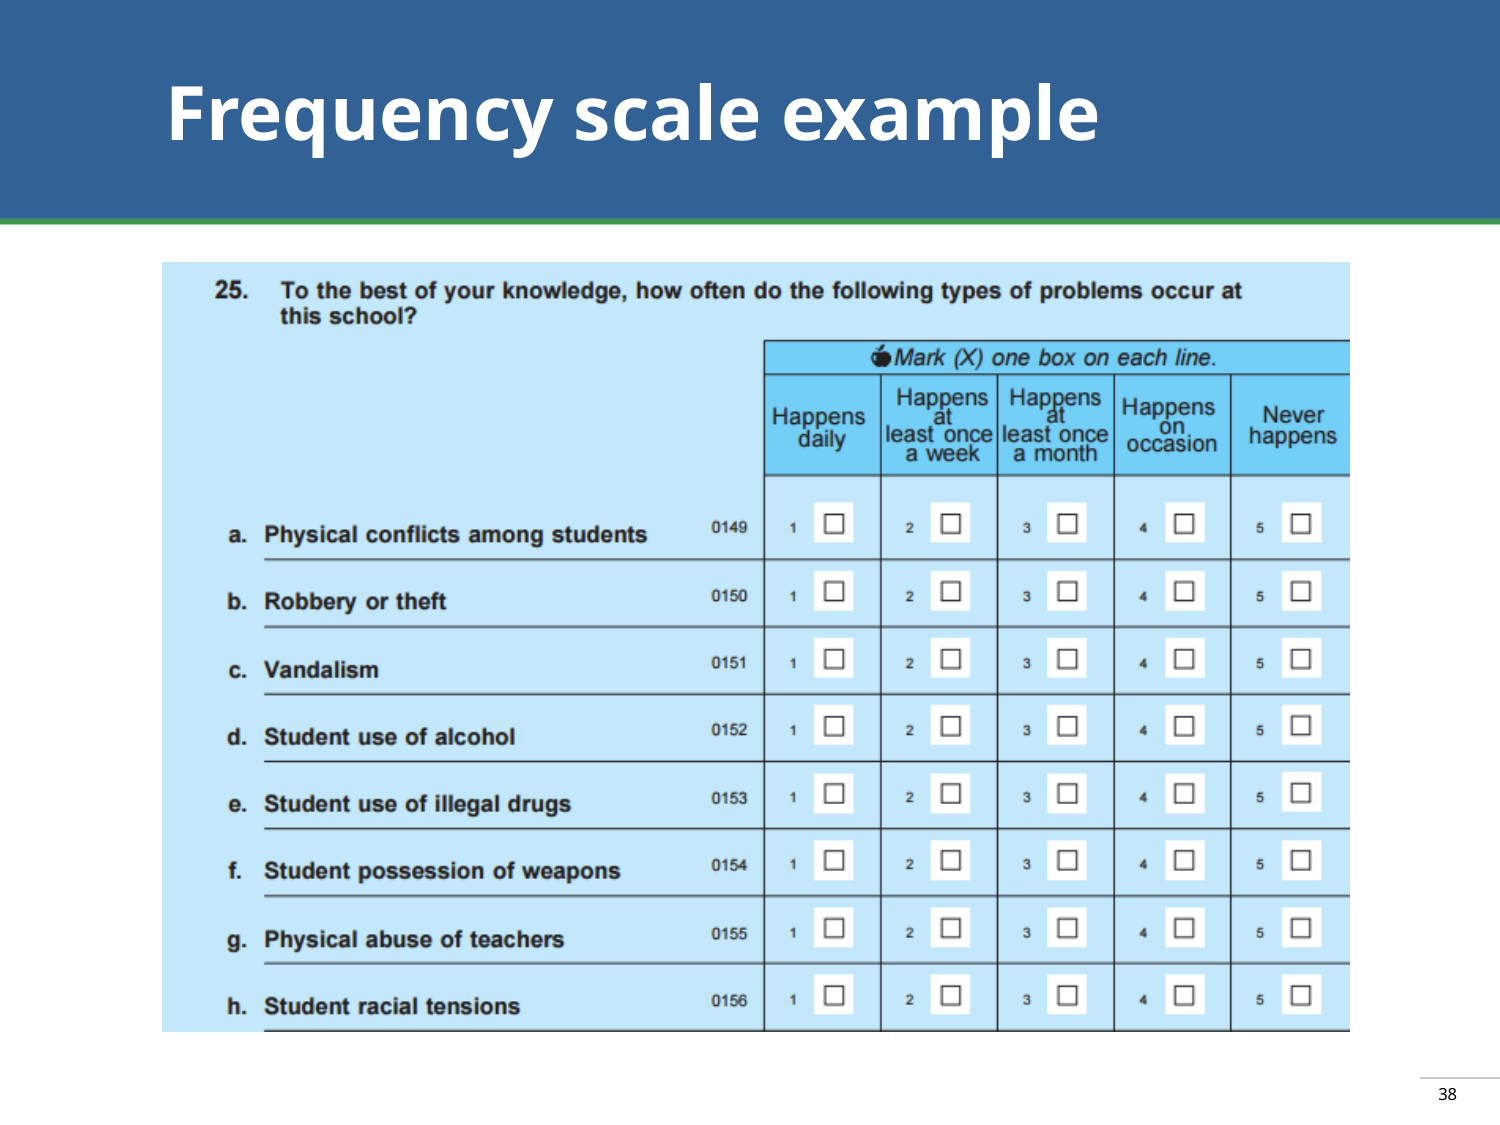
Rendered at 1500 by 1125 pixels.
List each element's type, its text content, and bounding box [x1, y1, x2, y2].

title Frequency scale example [150, 0, 1350, 221]
slide_number 38 [1431, 1085, 1458, 1106]
picture [0, 0, 1500, 1125]
